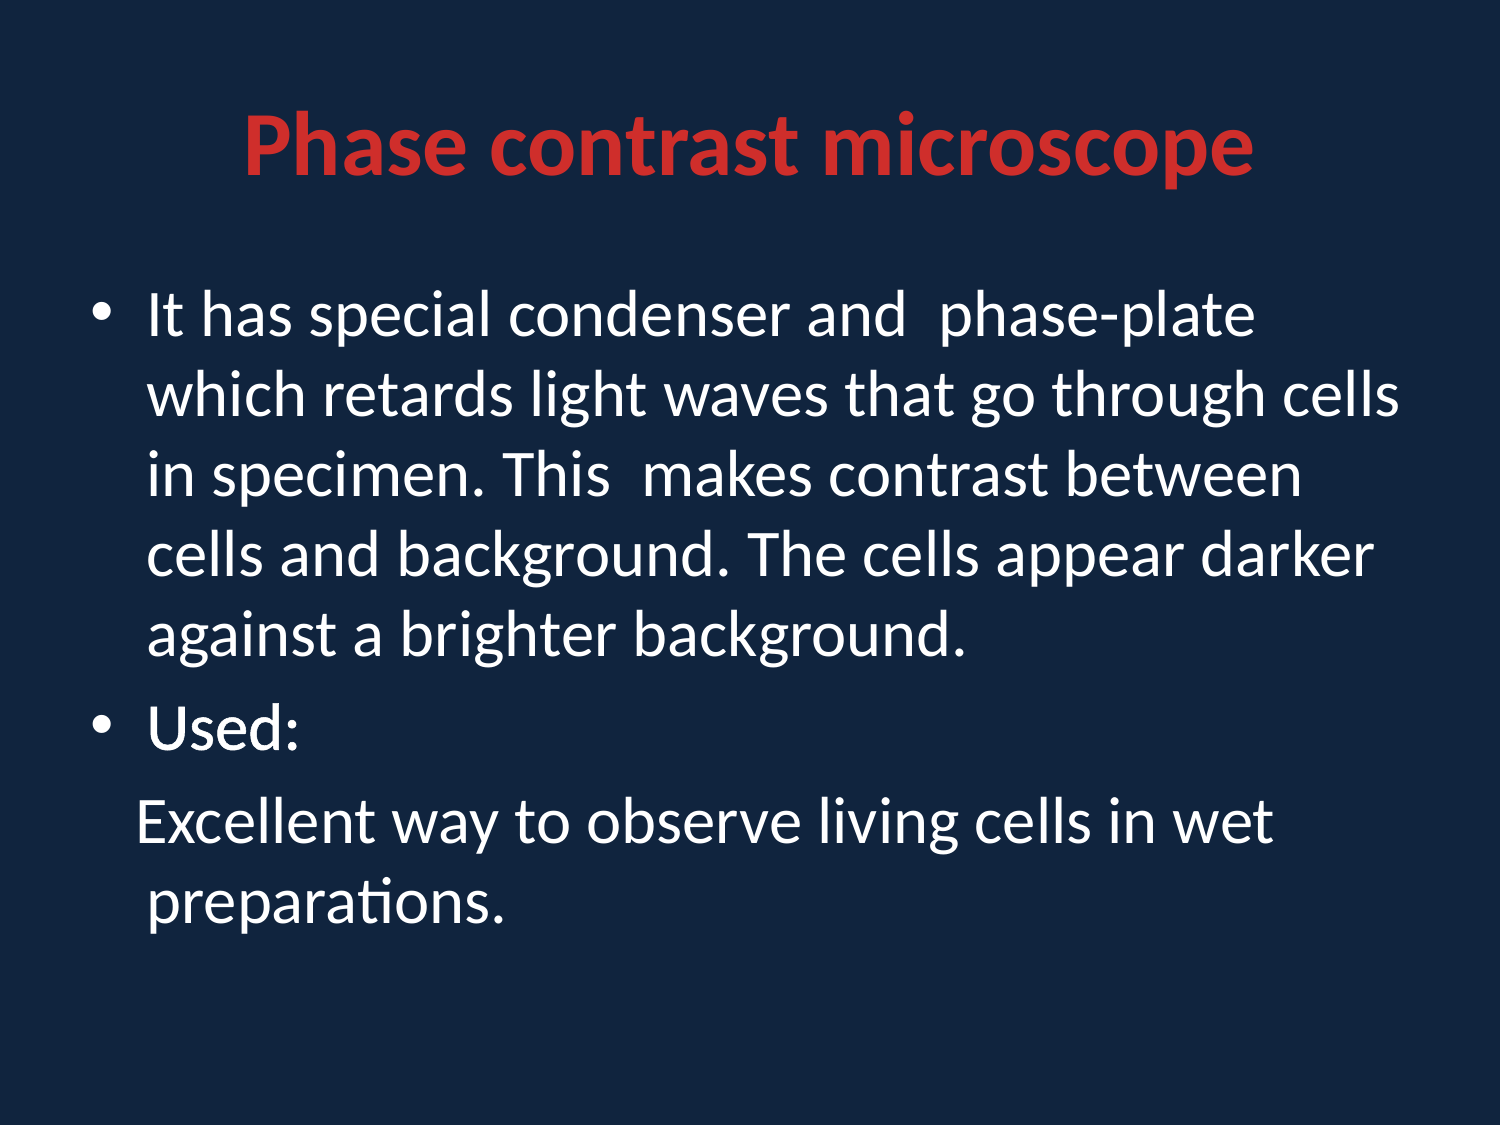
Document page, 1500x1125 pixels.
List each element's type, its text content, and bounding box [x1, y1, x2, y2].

title Phase contrast microscope [75, 45, 1425, 233]
list It has special condenser and phase-plate which retards light waves that go through cells in specimen. This makes contrast between cells and background. The cells appear darker against a brighter background. Used: Excellent way to observe living cells in wet preparations. [75, 262, 1425, 1005]
